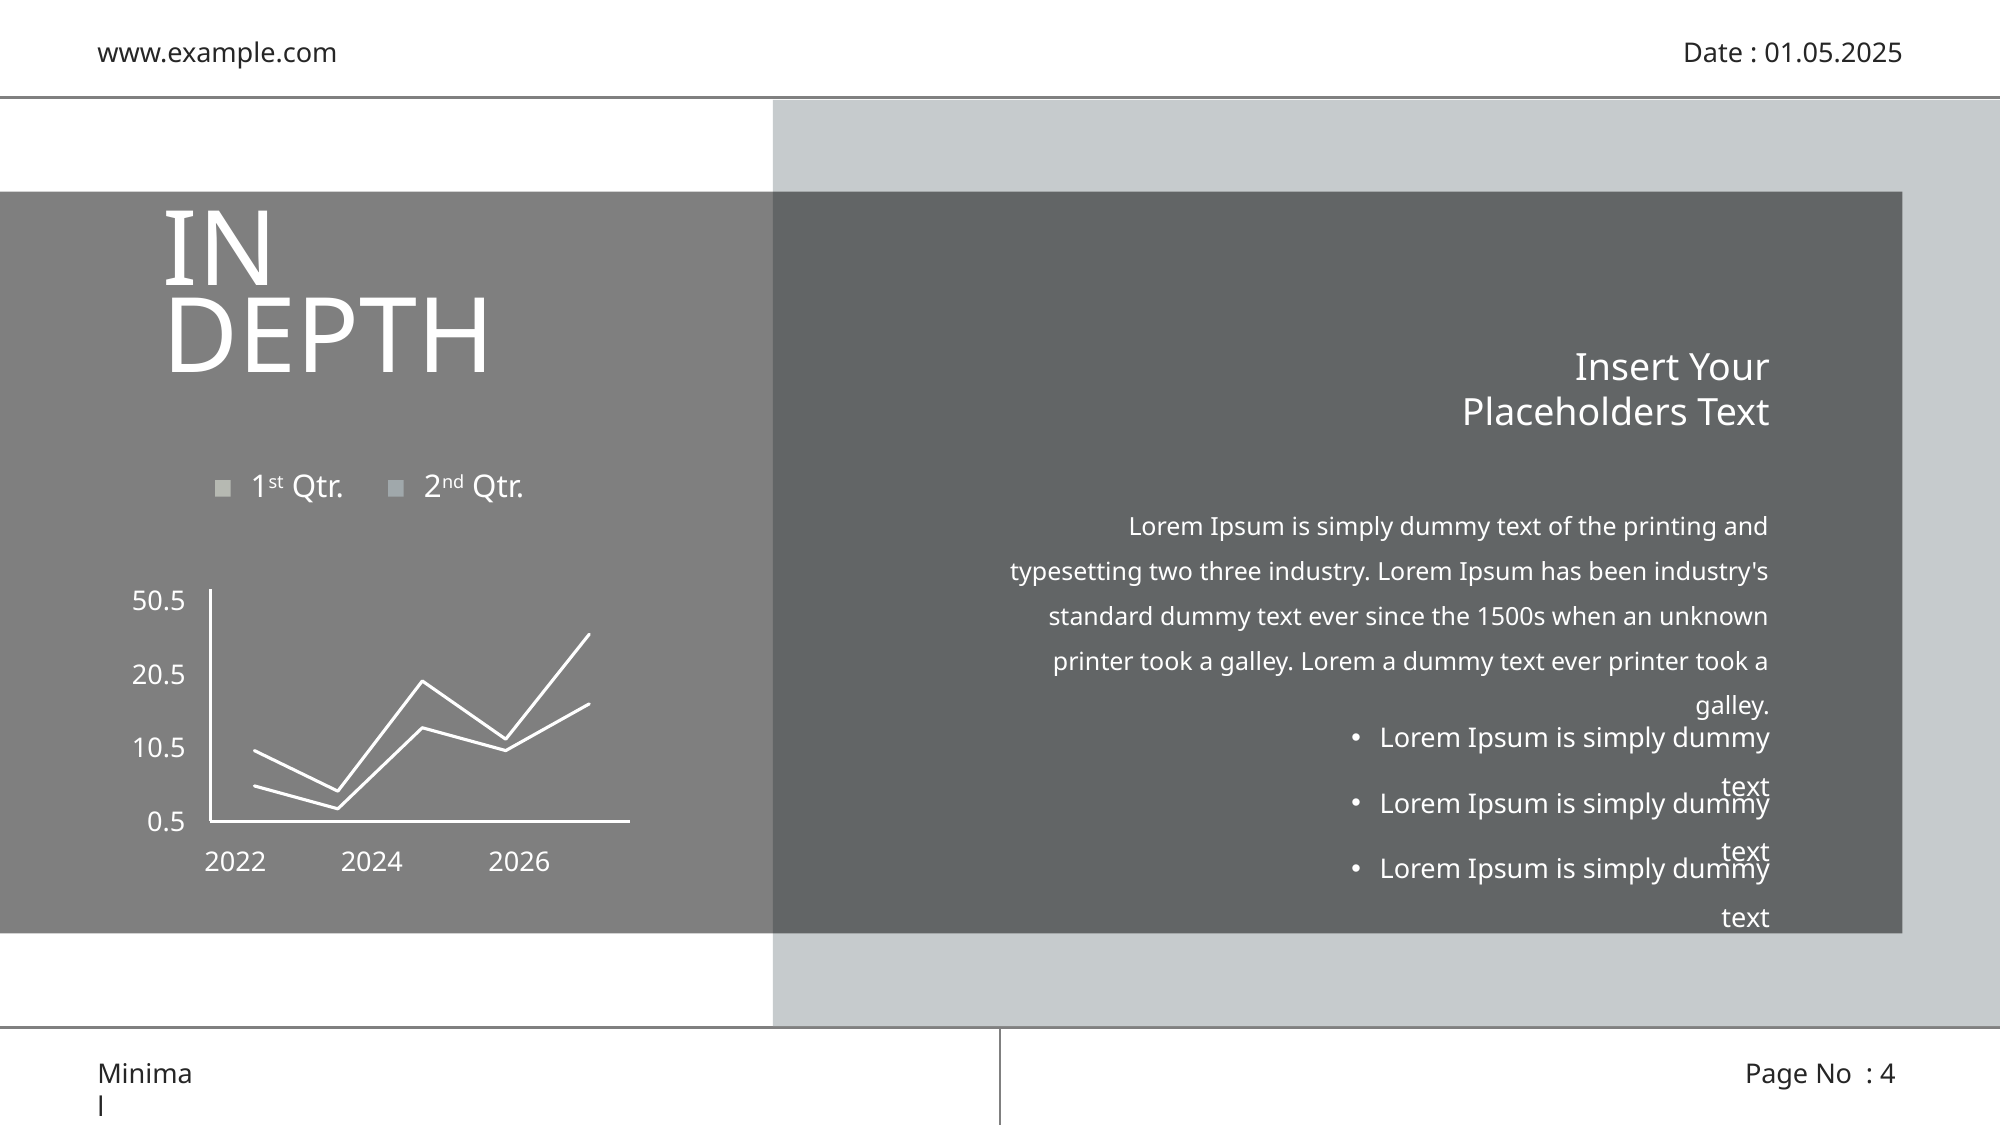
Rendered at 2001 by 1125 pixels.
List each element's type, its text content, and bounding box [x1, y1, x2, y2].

text_box [773, 99, 2000, 1027]
text_box Lorem Ipsum is simply dummy text of the printing and typesetting two three industry. Lorem Ipsum has been industry's standard dummy text ever since the 1500s when an unknown printer took a galley. Lorem a dummy text ever printer took a galley. [989, 488, 1785, 728]
text_box Lorem Ipsum is simply dummy text [1288, 762, 1785, 827]
text_box Insert Your Placeholders Text [1413, 335, 1785, 441]
text_box Lorem Ipsum is simply dummy text [1288, 696, 1785, 762]
text_box Lorem Ipsum is simply dummy text [1288, 827, 1785, 941]
text_box [773, 191, 1903, 934]
picture [0, 98, 773, 1032]
